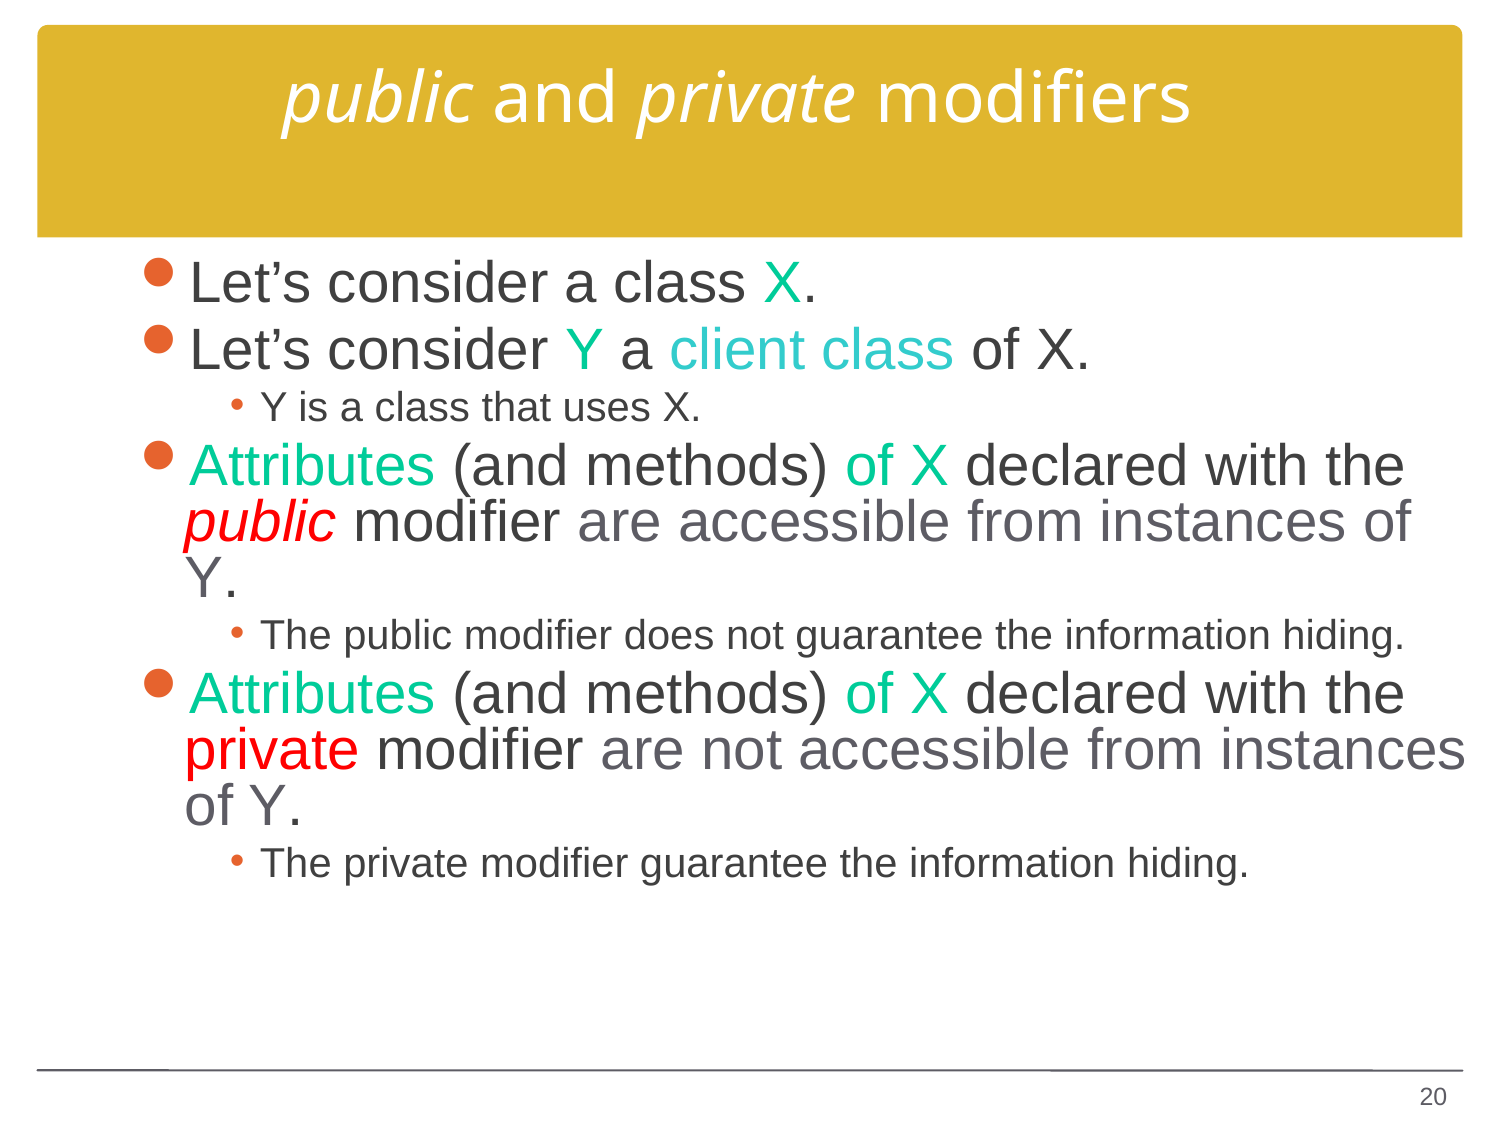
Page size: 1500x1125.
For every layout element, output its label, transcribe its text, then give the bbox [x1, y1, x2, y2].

slide_number 20 [1112, 1069, 1463, 1123]
list Let’s consider a class X. Let’s consider Y a client class of X. Y is a class that uses X. Attributes (and methods) of X declared with the public modifier are accessible from instances of Y. The public modifier does not guarantee the information hiding. Attributes (and methods) of X declared with the private modifier are not accessible from instances of Y. The private modifier guarantee the information hiding. [124, 249, 1488, 1001]
title public and private modifiers [99, 24, 1376, 163]
